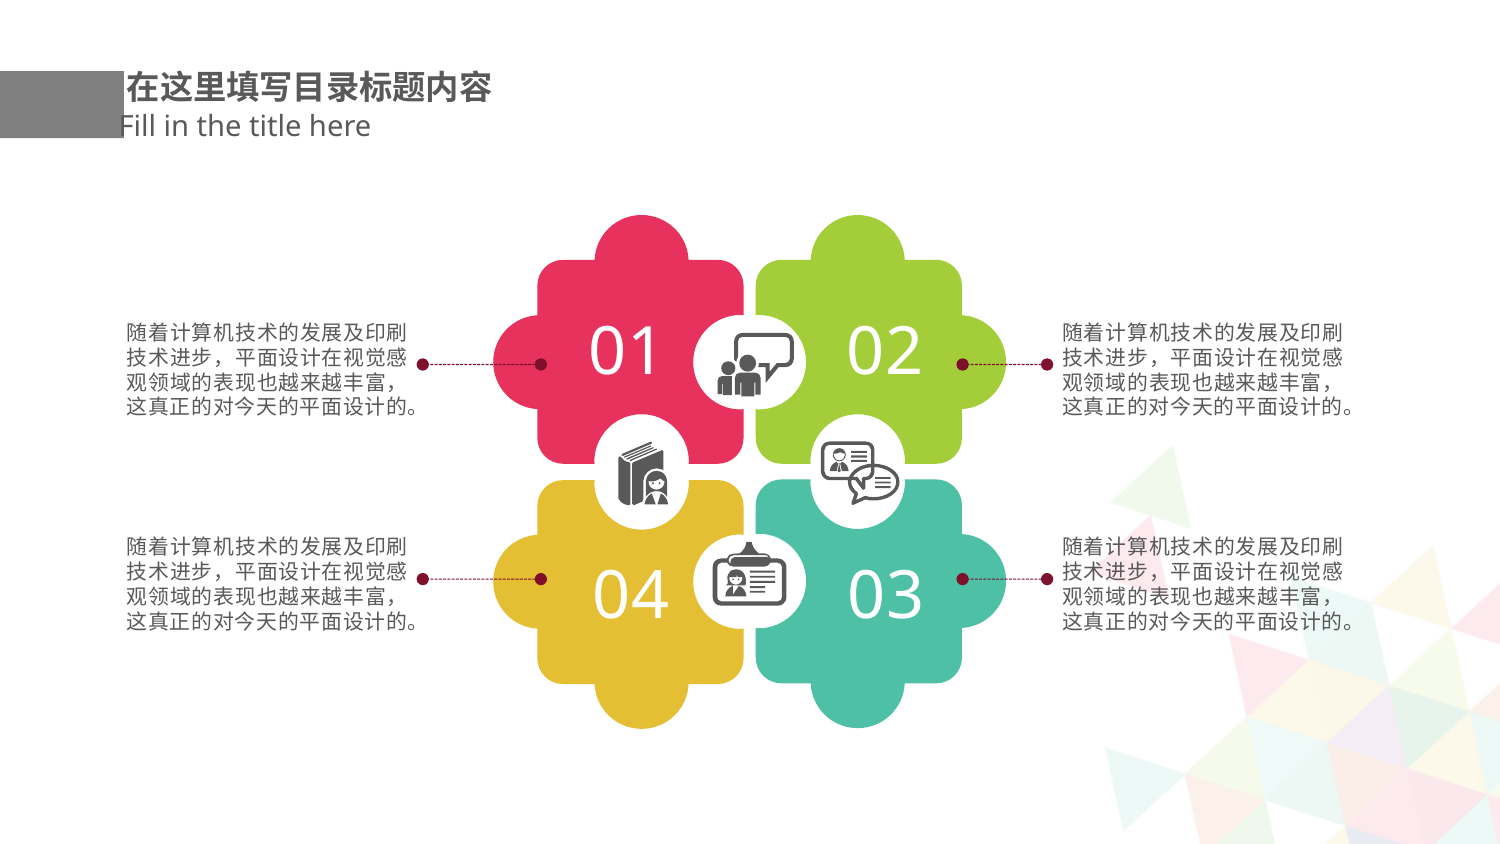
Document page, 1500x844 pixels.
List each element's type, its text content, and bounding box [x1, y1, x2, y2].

text_box Fill in the title here [103, 99, 387, 150]
text_box 随着计算机技术的发展及印刷技术进步，平面设计在视觉感观领域的表现也越来越丰富，这真正的对今天的平面设计的。 [112, 526, 423, 642]
text_box [0, 70, 112, 139]
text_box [755, 479, 1007, 729]
text_box 在这里填写目录标题内容 [112, 59, 538, 114]
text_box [755, 214, 1007, 464]
picture [0, 0, 1500, 844]
text_box 随着计算机技术的发展及印刷技术进步，平面设计在视觉感观领域的表现也越来越丰富，这真正的对今天的平面设计的。 [1047, 311, 1359, 427]
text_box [492, 214, 744, 464]
text_box 随着计算机技术的发展及印刷技术进步，平面设计在视觉感观领域的表现也越来越丰富，这真正的对今天的平面设计的。 [112, 311, 423, 427]
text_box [492, 479, 744, 730]
text_box 随着计算机技术的发展及印刷技术进步，平面设计在视觉感观领域的表现也越来越丰富，这真正的对今天的平面设计的。 [1047, 526, 1359, 642]
